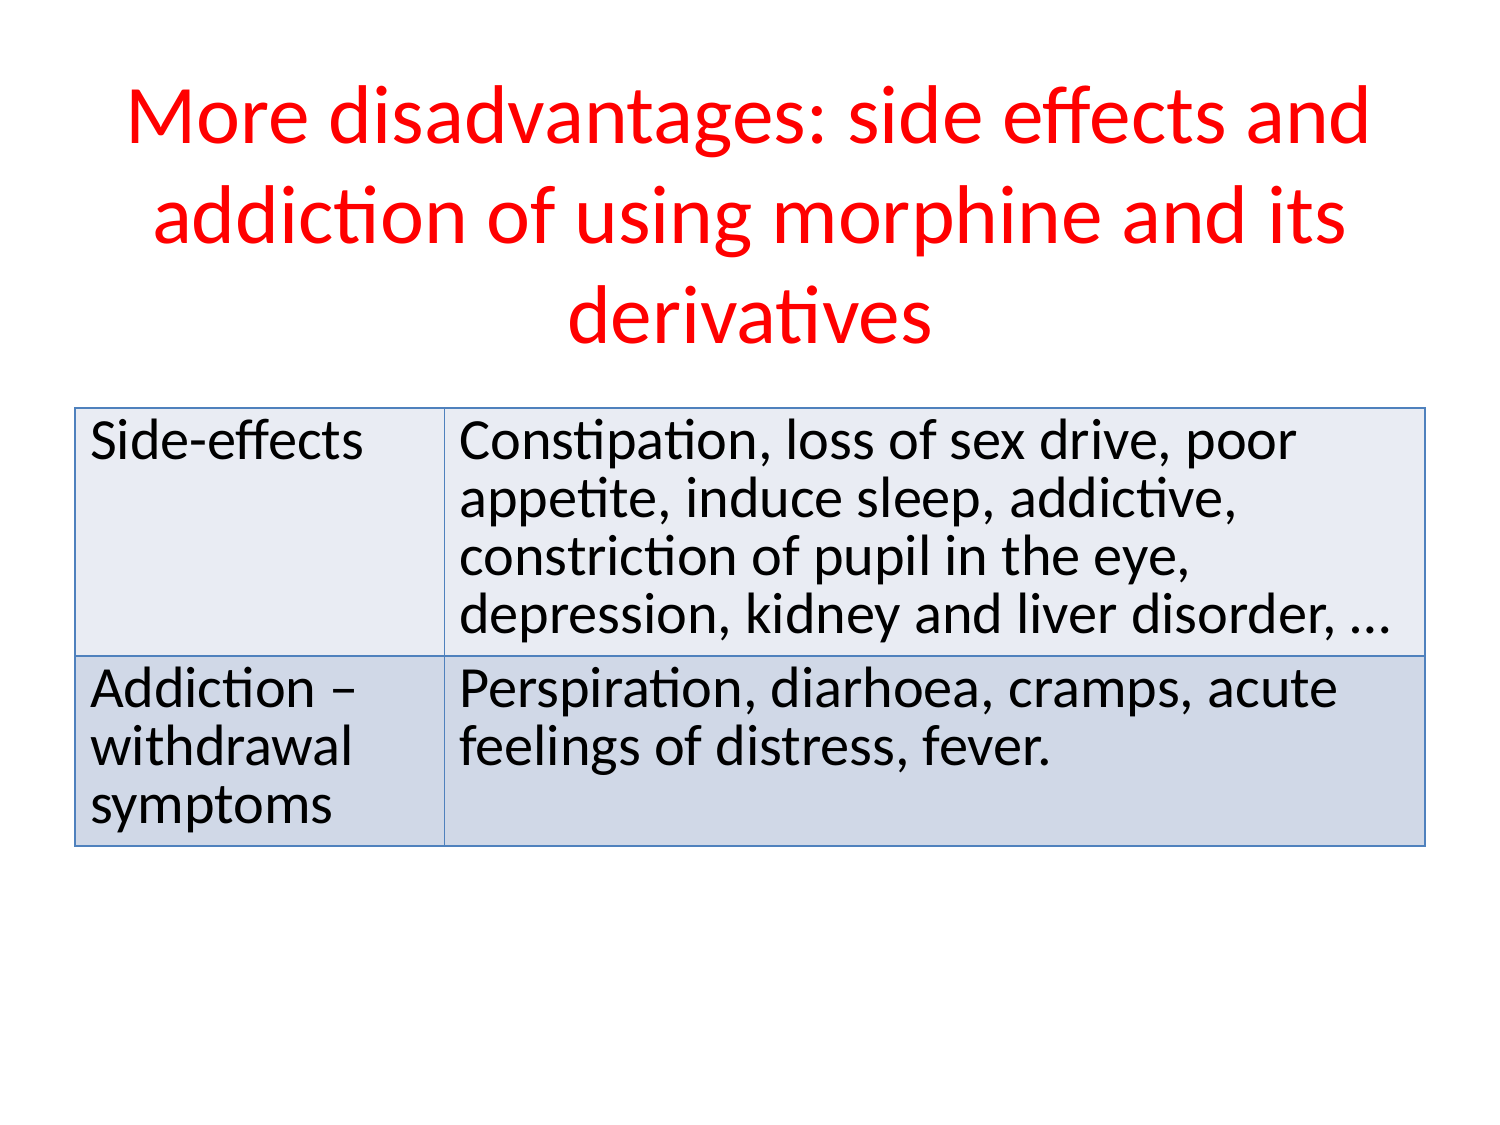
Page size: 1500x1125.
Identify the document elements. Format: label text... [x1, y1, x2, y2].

table_cell Perspiration, diarhoea, cramps, acute feelings of distress, fever. [445, 657, 1424, 845]
table_header Constipation, loss of sex drive, poor appetite, induce sleep, addictive, constriction of pupil in the eye, depression, kidney and liver disorder, … [445, 409, 1424, 655]
title More disadvantages: side effects and addiction of using morphine and its derivatives [75, 116, 1425, 304]
table_cell Addiction – withdrawal symptoms [76, 657, 444, 845]
table_header Side-effects [76, 409, 444, 655]
